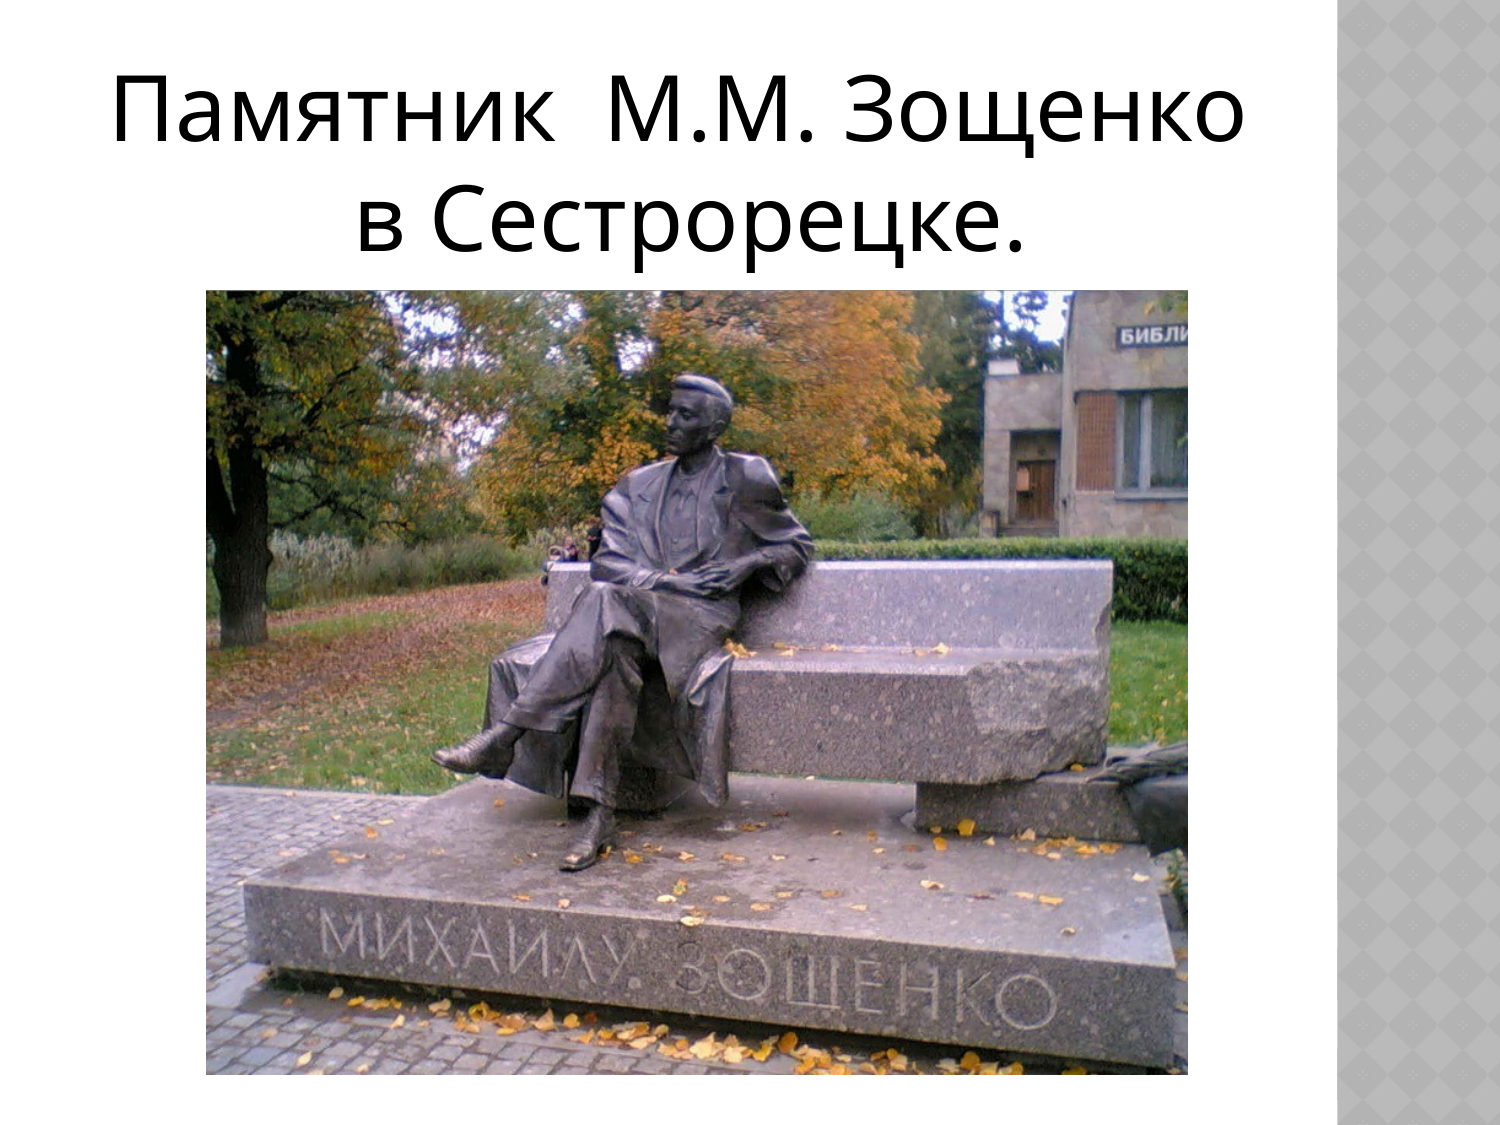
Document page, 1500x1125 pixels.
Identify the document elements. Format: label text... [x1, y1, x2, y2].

text_box Памятник М.М. Зощенко в Сестрорецке. [88, 42, 1294, 278]
picture [206, 290, 1188, 1076]
